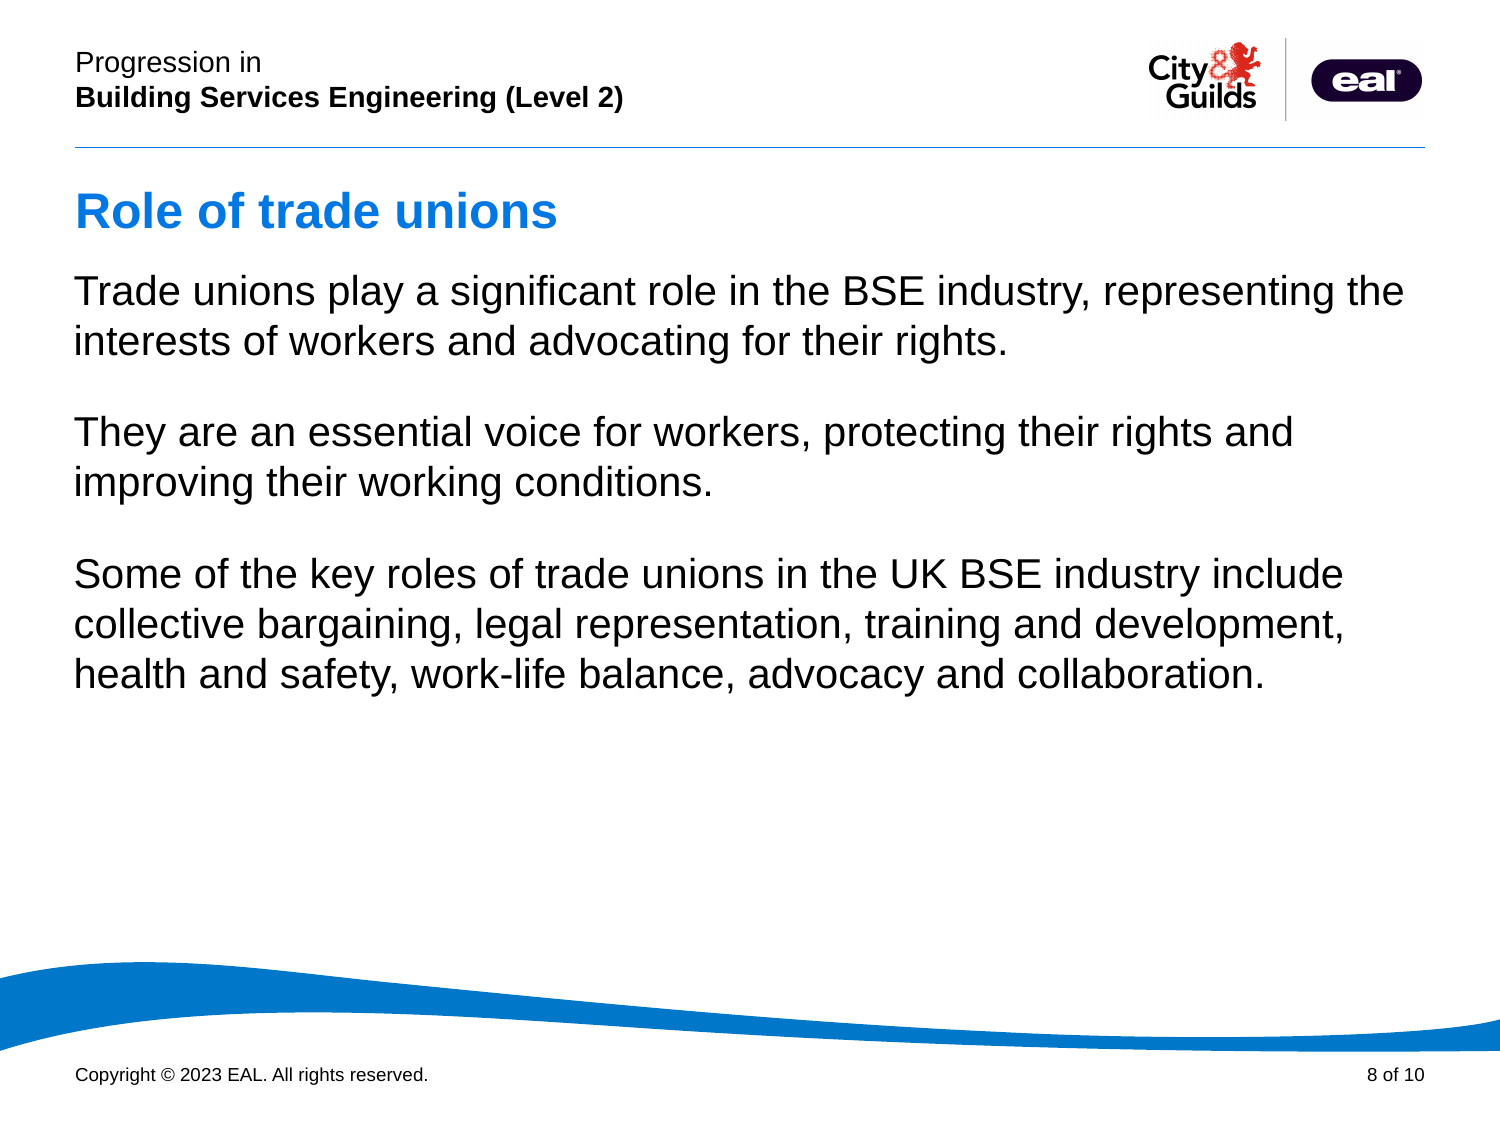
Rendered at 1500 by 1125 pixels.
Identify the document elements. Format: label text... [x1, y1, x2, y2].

list Trade unions play a significant role in the BSE industry, representing the interests of workers and advocating for their rights. They are an essential voice for workers, protecting their rights and improving their working conditions. Some of the key roles of trade unions in the UK BSE industry include collective bargaining, legal representation, training and development, health and safety, work-life balance, advocacy and collaboration. [73, 263, 1424, 543]
title Role of trade unions [74, 178, 1426, 242]
picture [1149, 38, 1422, 121]
